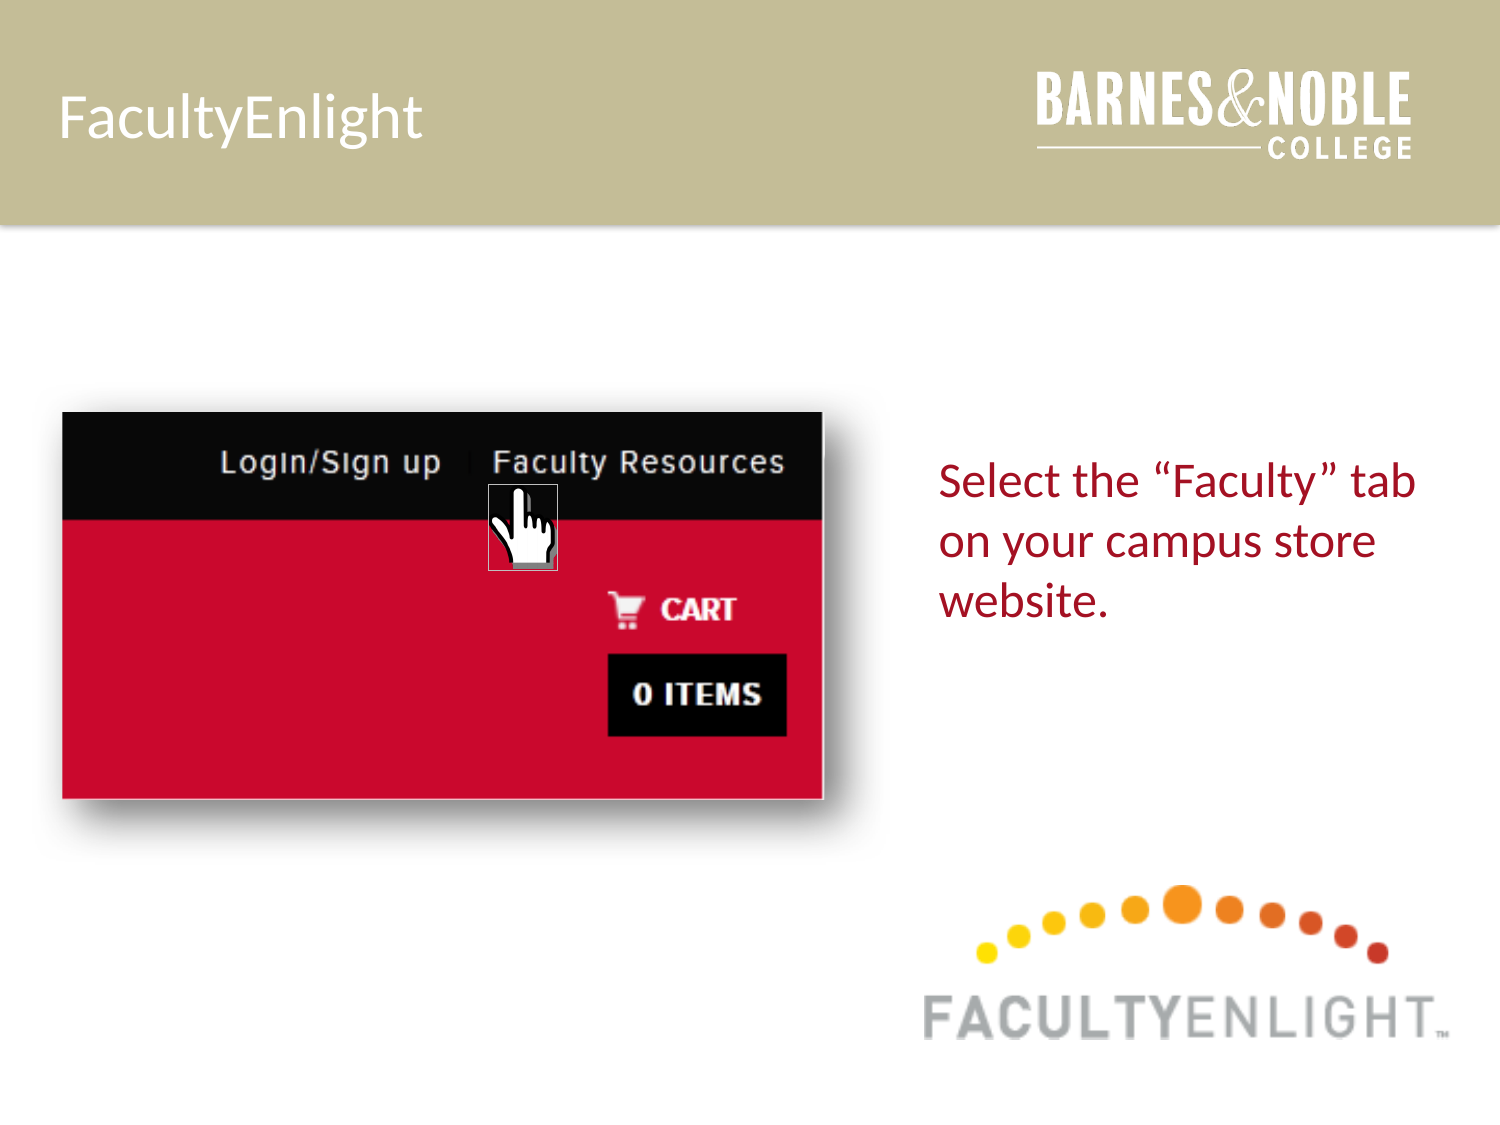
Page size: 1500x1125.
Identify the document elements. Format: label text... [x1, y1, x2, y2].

text_box Select the “Faculty” tab on your campus store website. [923, 440, 1485, 636]
text_box FacultyEnlight [0, 0, 1500, 226]
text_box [62, 412, 826, 801]
picture [1030, 62, 1417, 176]
picture [924, 885, 1453, 1040]
